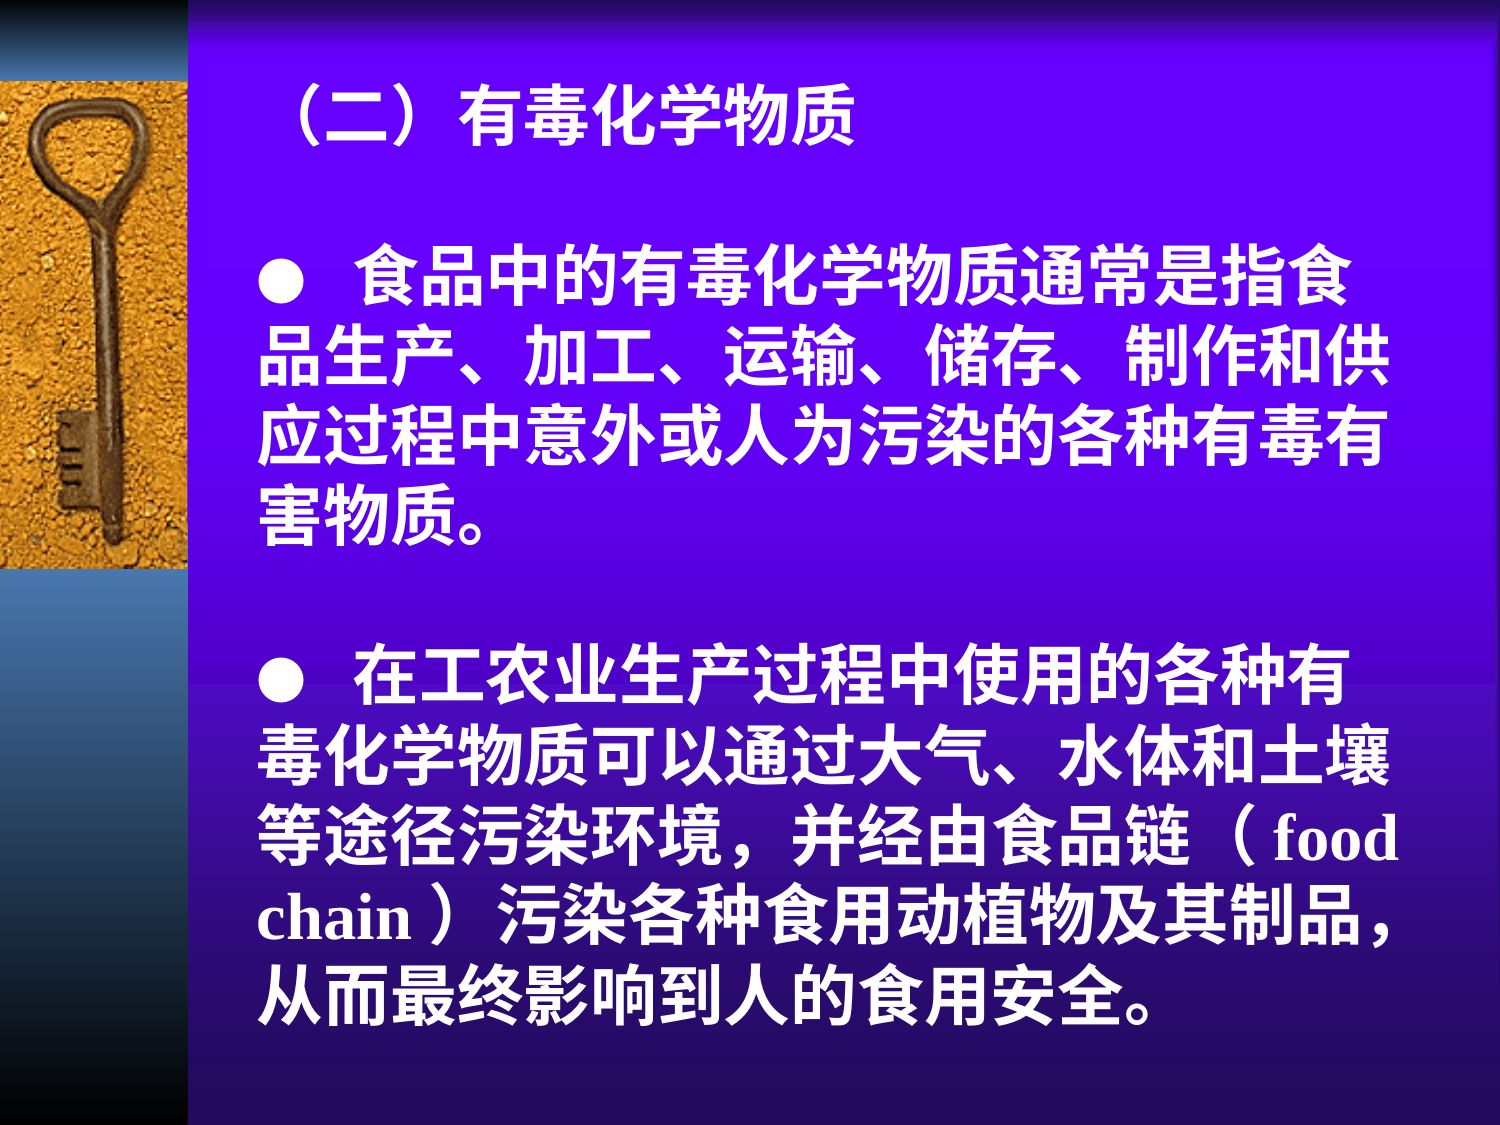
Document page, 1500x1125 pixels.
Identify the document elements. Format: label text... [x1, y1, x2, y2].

text_box （二）有毒化学物质 ● 食品中的有毒化学物质通常是指食品生产、加工、运输、储存、制作和供应过程中意外或人为污染的各种有毒有害物质。 ● 在工农业生产过程中使用的各种有毒化学物质可以通过大气、水体和土壤等途径污染环境，并经由食品链（food chain）污染各种食用动植物及其制品，从而最终影响到人的食用安全。 [242, 66, 1425, 1041]
picture [0, 0, 1500, 1125]
